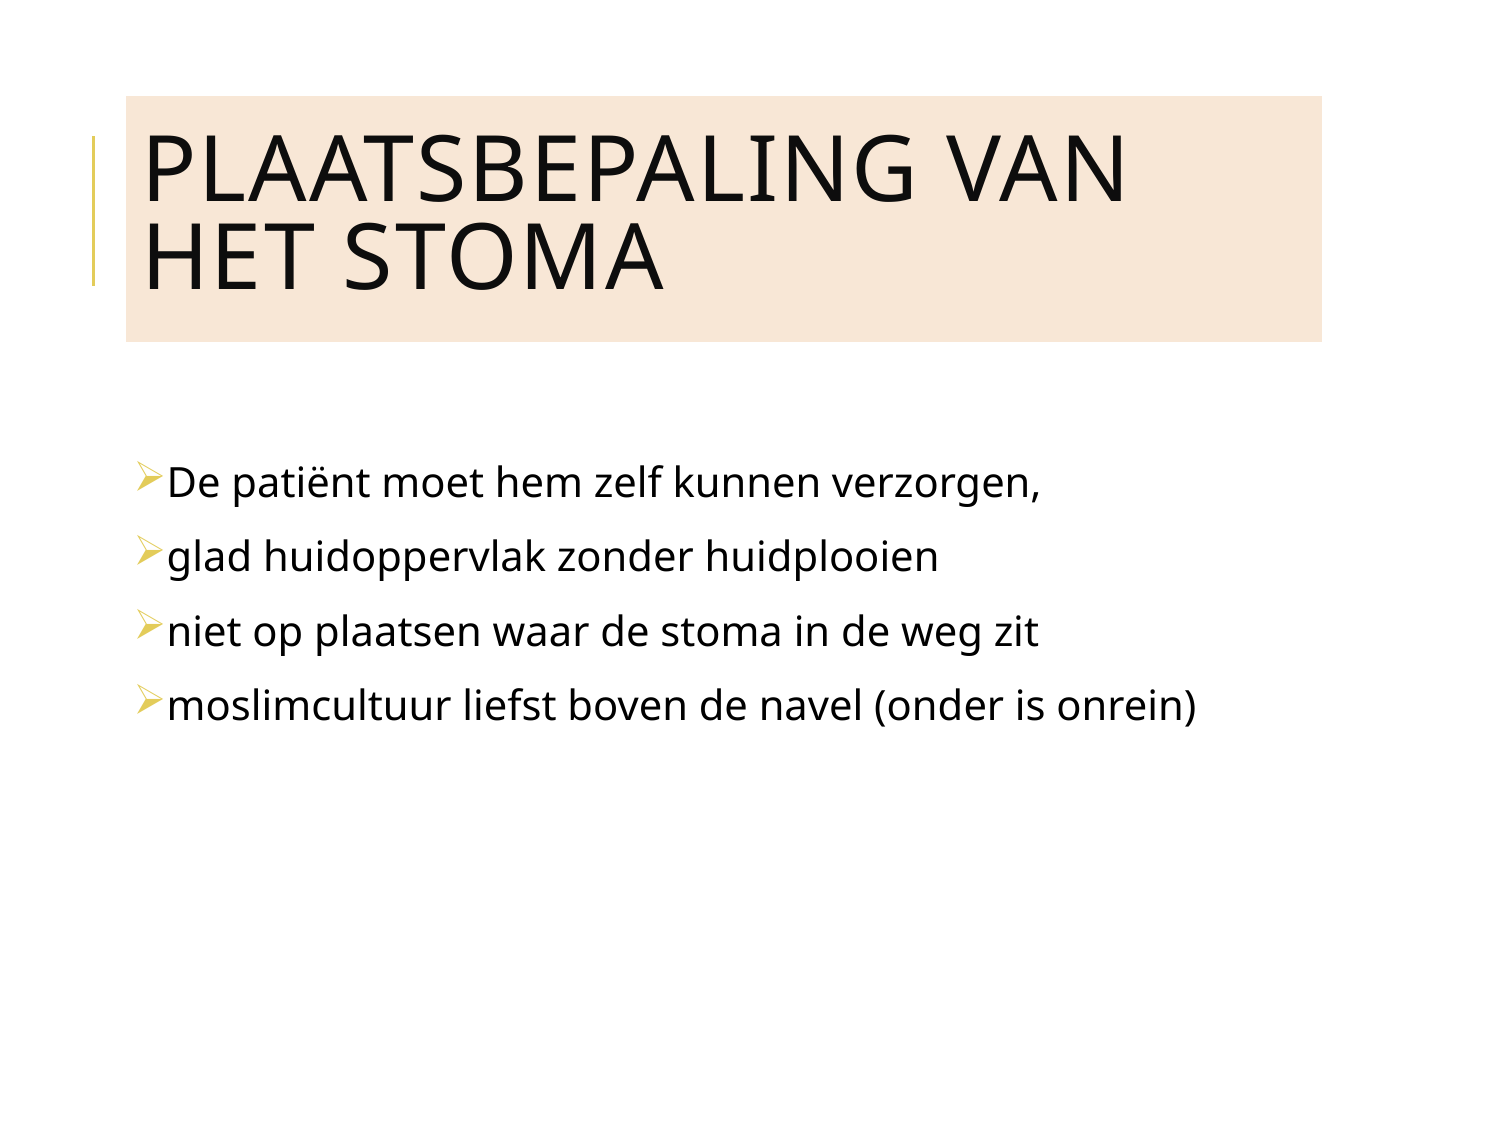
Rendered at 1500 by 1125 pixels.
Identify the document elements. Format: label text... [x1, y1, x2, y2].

title Plaatsbepaling van het stoma [126, 96, 1322, 342]
list De patiënt moet hem zelf kunnen verzorgen, glad huidoppervlak zonder huidplooien niet op plaatsen waar de stoma in de weg zit moslimcultuur liefst boven de navel (onder is onrein) [126, 375, 1322, 1035]
